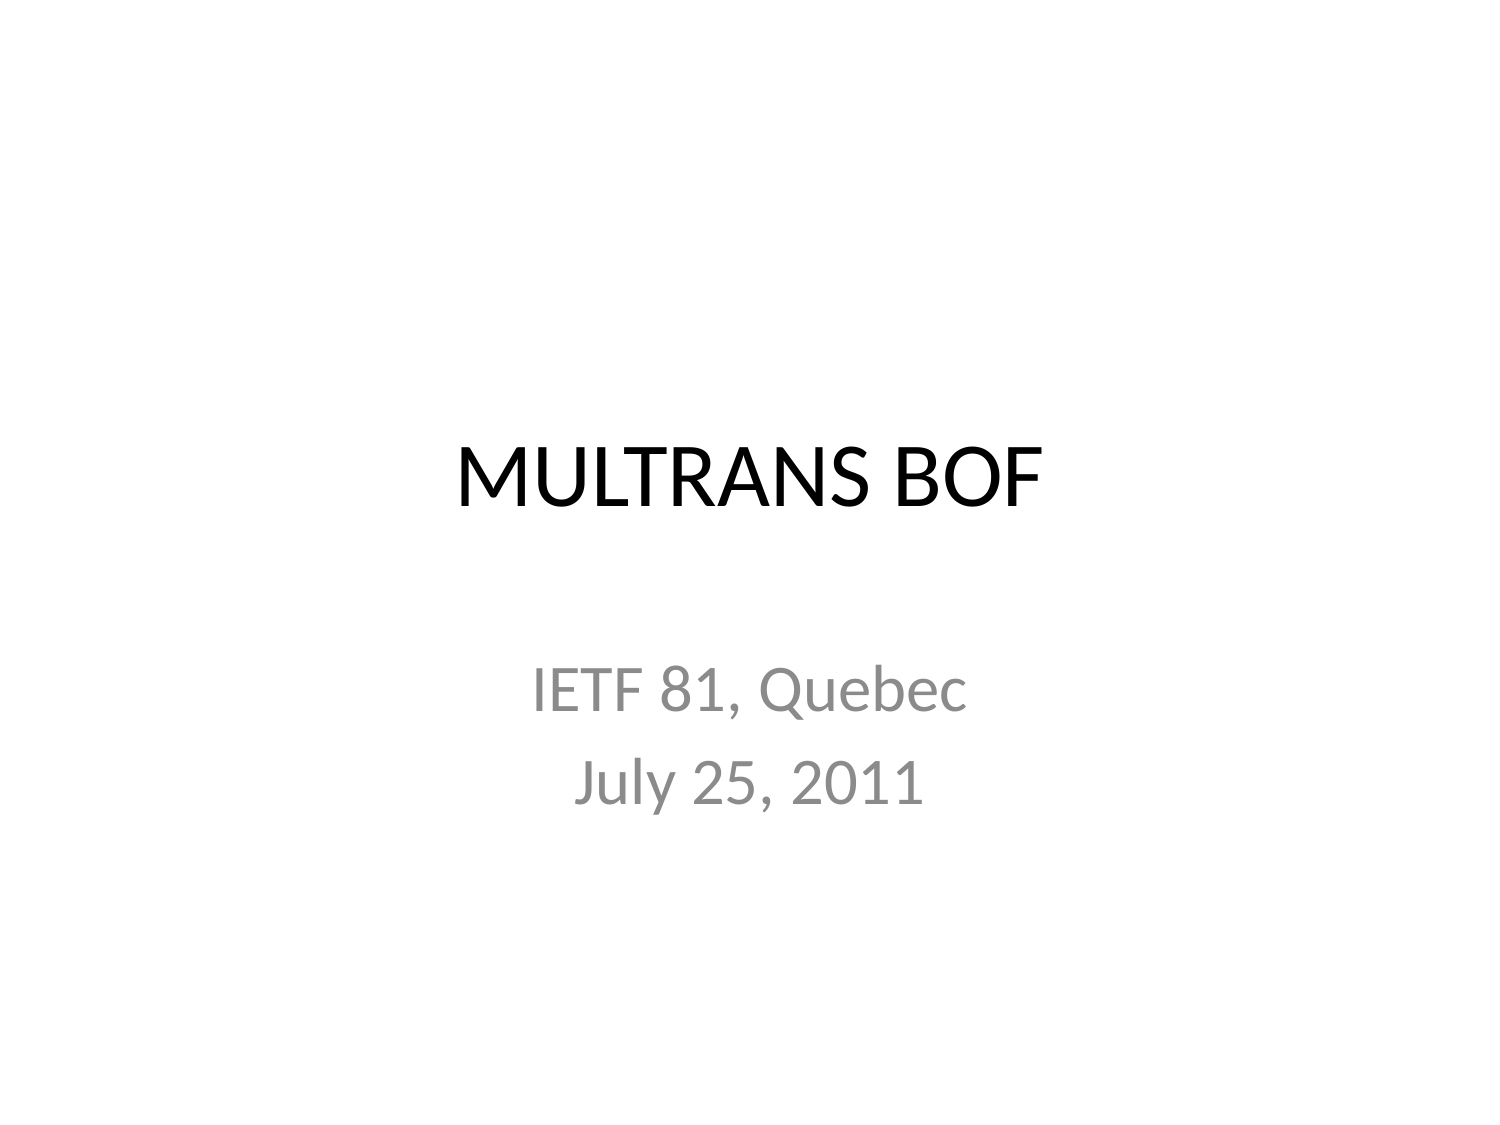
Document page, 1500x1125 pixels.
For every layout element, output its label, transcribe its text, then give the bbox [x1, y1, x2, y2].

subtitle IETF 81, Quebec July 25, 2011 [225, 637, 1275, 925]
title MULTRANS BOF [112, 349, 1388, 591]
